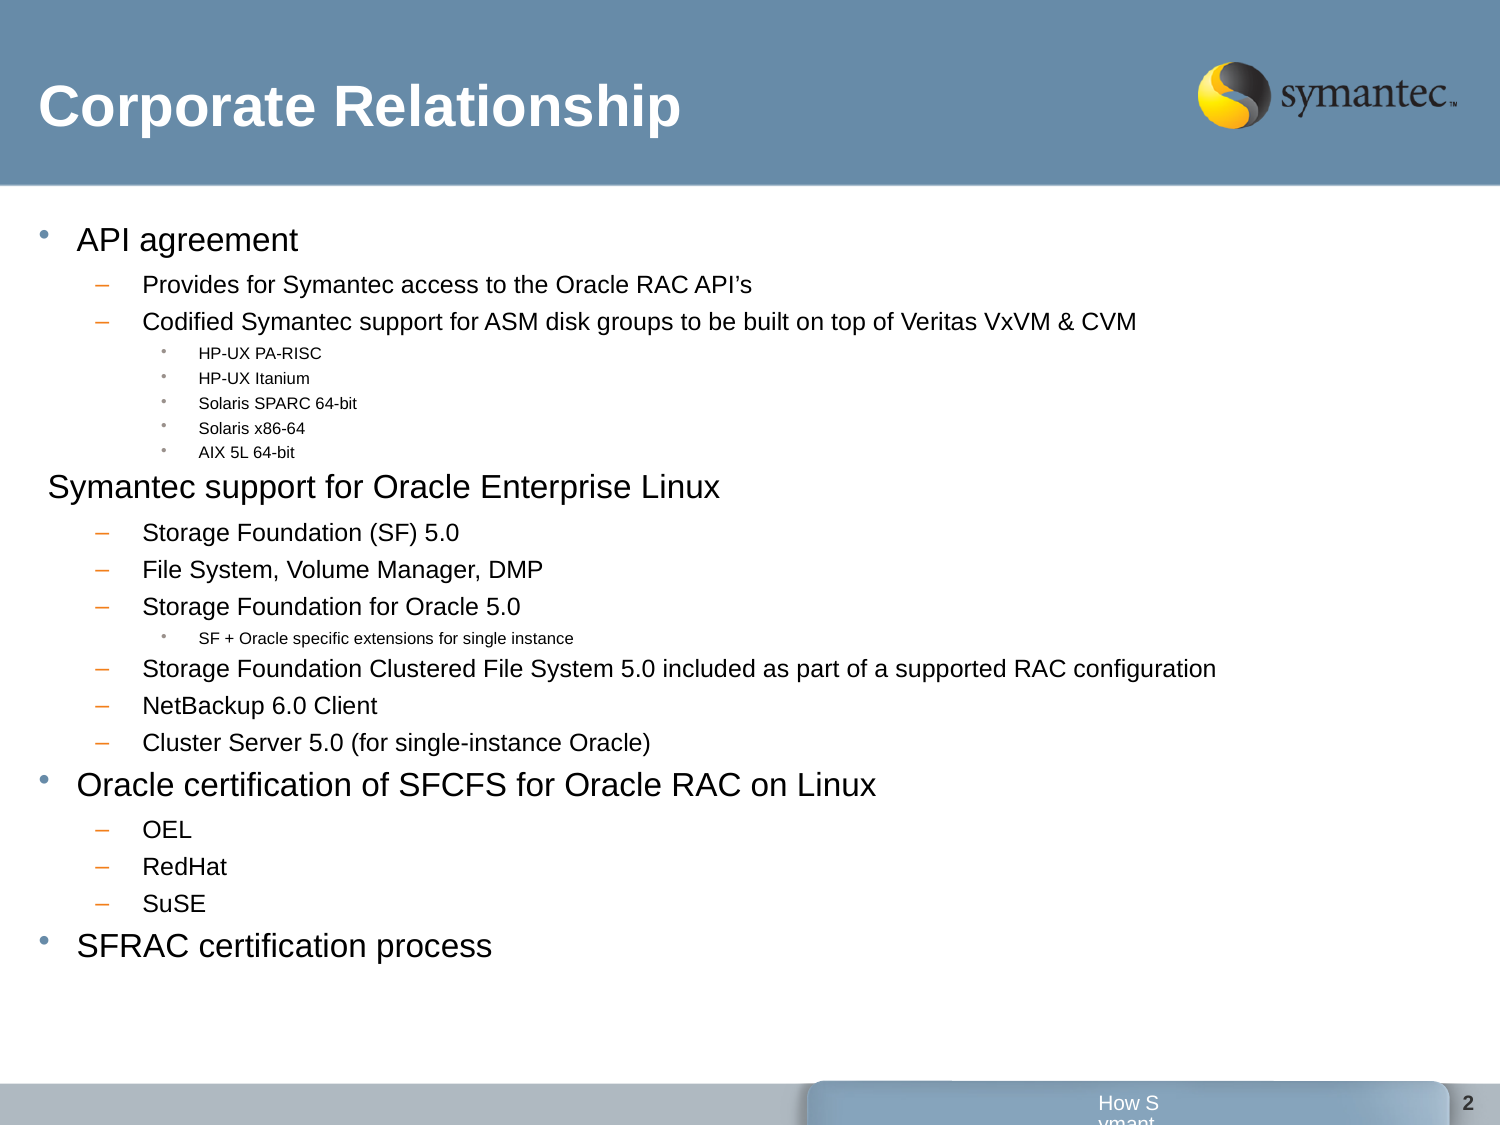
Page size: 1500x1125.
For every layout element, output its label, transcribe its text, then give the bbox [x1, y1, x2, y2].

title Corporate Relationship [23, 24, 1123, 182]
picture [1159, 0, 1500, 132]
list API agreement Provides for Symantec access to the Oracle RAC API’s Codified Symantec support for ASM disk groups to be built on top of Veritas VxVM & CVM HP-UX PA-RISC HP-UX Itanium Solaris SPARC 64-bit Solaris x86-64 AIX 5L 64-bit Symantec support for Oracle Enterprise Linux Storage Foundation (SF) 5.0 File System, Volume Manager, DMP Storage Foundation for Oracle 5.0 SF + Oracle specific extensions for single instance Storage Foundation Clustered File System 5.0 included as part of a supported RAC configuration NetBackup 6.0 Client Cluster Server 5.0 (for single-instance Oracle) Oracle certification of SFCFS for Oracle RAC on Linux OEL RedHat SuSE SFRAC certification process [23, 213, 1374, 956]
slide_number 2 [1455, 1089, 1482, 1116]
footer How Symantec/Veritas Adds Value in your Oracle Environment [1098, 1089, 1166, 1116]
picture [757, 1080, 1500, 1125]
